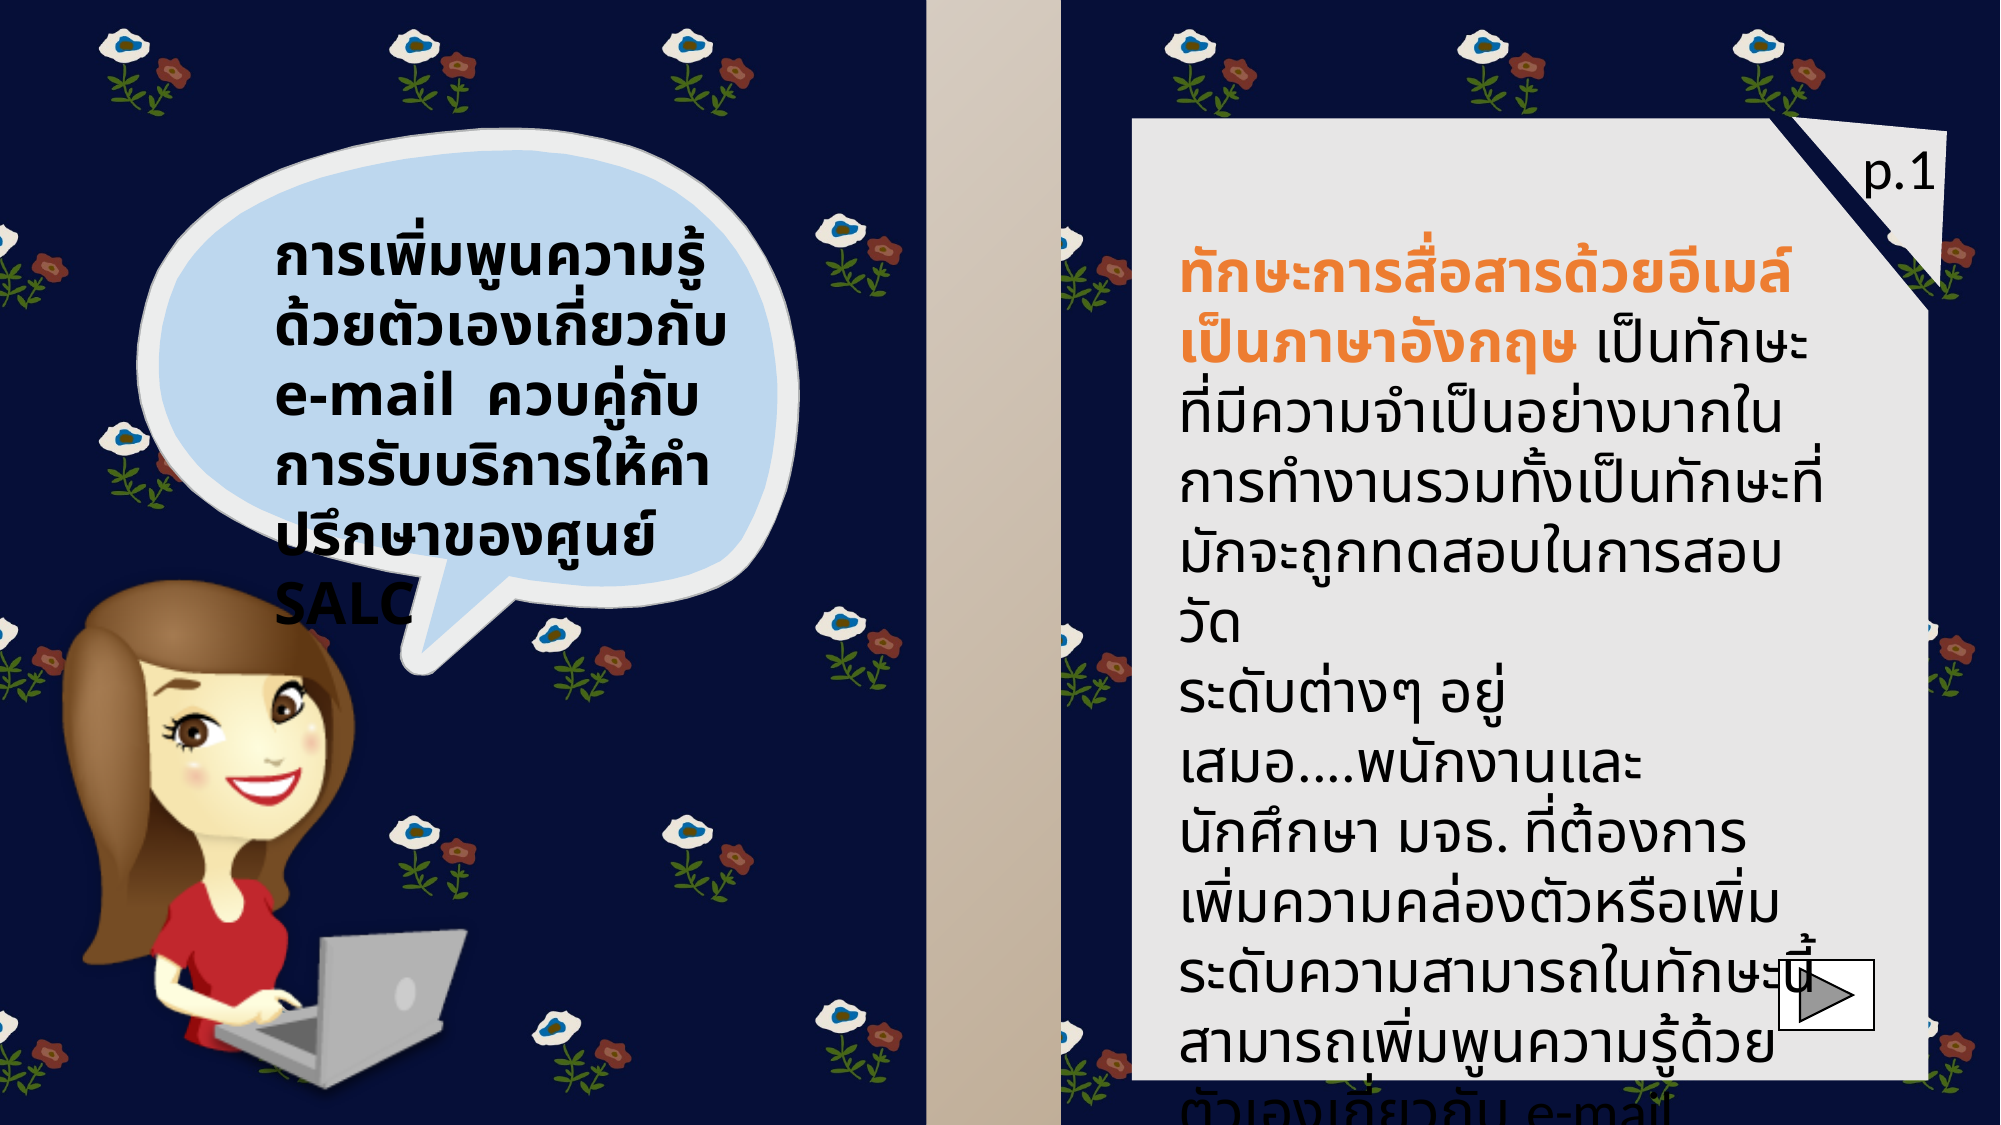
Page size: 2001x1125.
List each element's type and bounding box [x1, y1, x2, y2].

text_box [132, 116, 800, 680]
picture [1060, 0, 2000, 1125]
picture [0, 0, 927, 1125]
text_box [927, 0, 1060, 1125]
